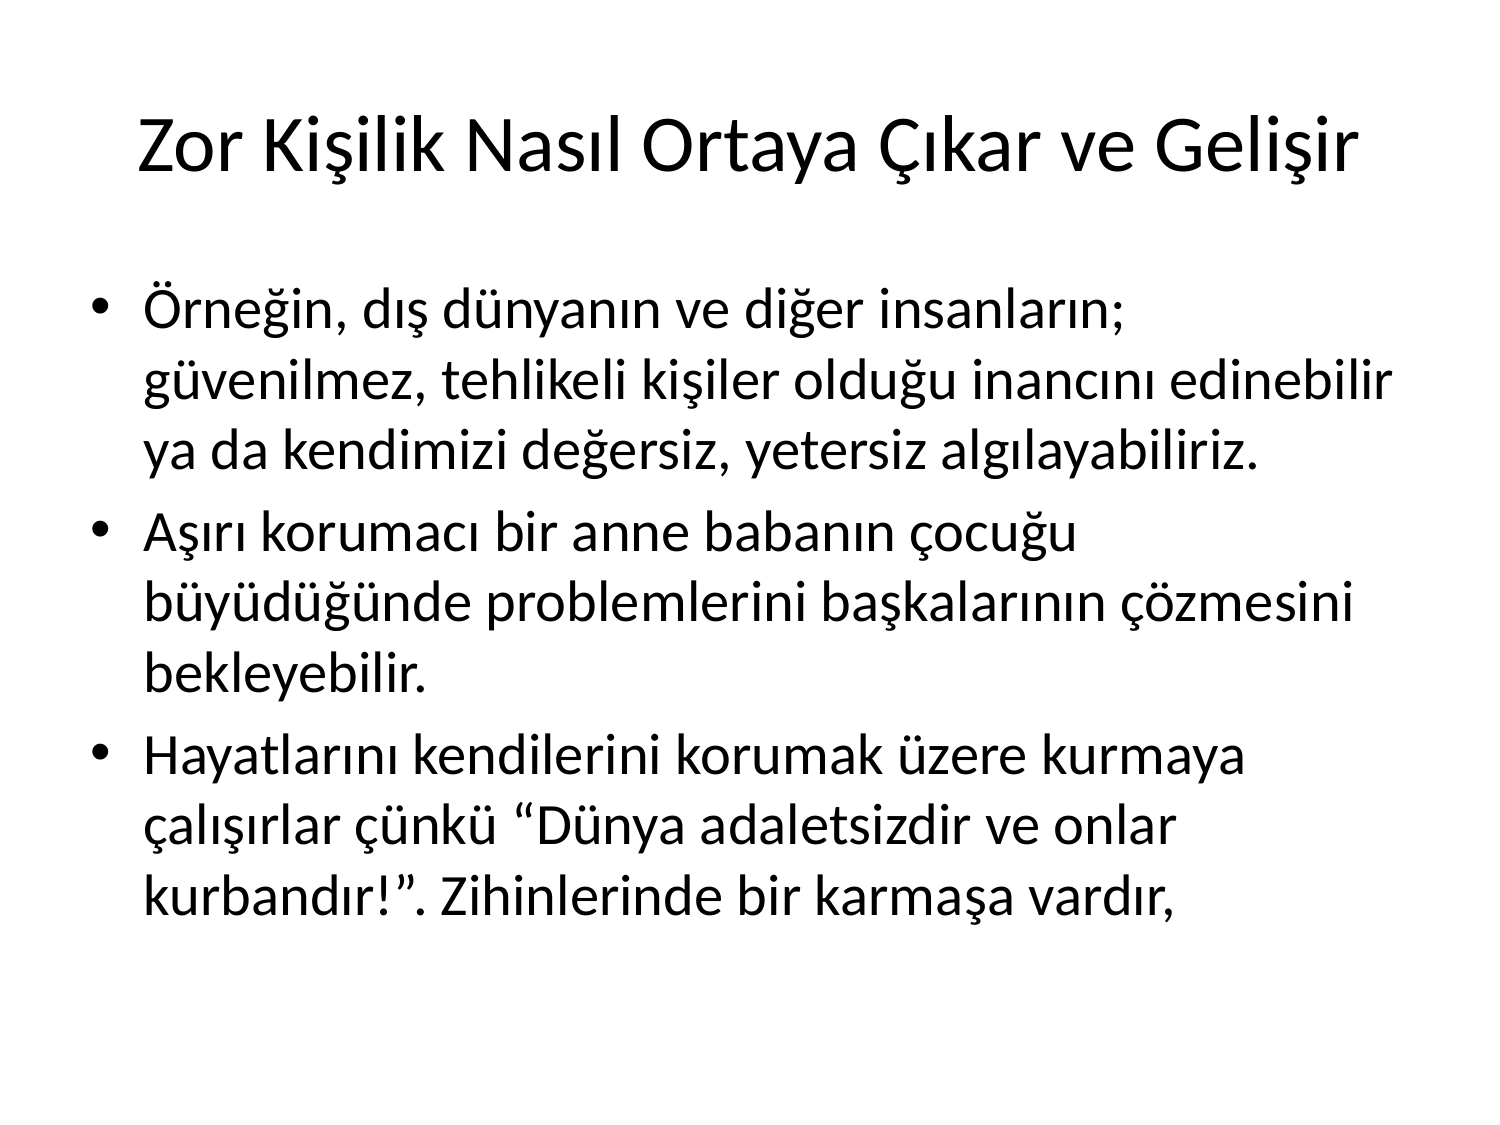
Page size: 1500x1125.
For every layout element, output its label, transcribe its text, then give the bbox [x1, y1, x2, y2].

list Örneğin, dış dünyanın ve diğer insanların; güvenilmez, tehlikeli kişiler olduğu inancını edinebilir ya da kendimizi değersiz, yetersiz algılayabiliriz. Aşırı korumacı bir anne babanın çocuğu büyüdüğünde problemlerini başkalarının çözmesini bekleyebilir. Hayatlarını kendilerini korumak üzere kurmaya çalışırlar çünkü “Dünya adaletsizdir ve onlar kurbandır!”. Zihinlerinde bir karmaşa vardır, [75, 262, 1425, 1005]
title Zor Kişilik Nasıl Ortaya Çıkar ve Gelişir [75, 45, 1425, 233]
